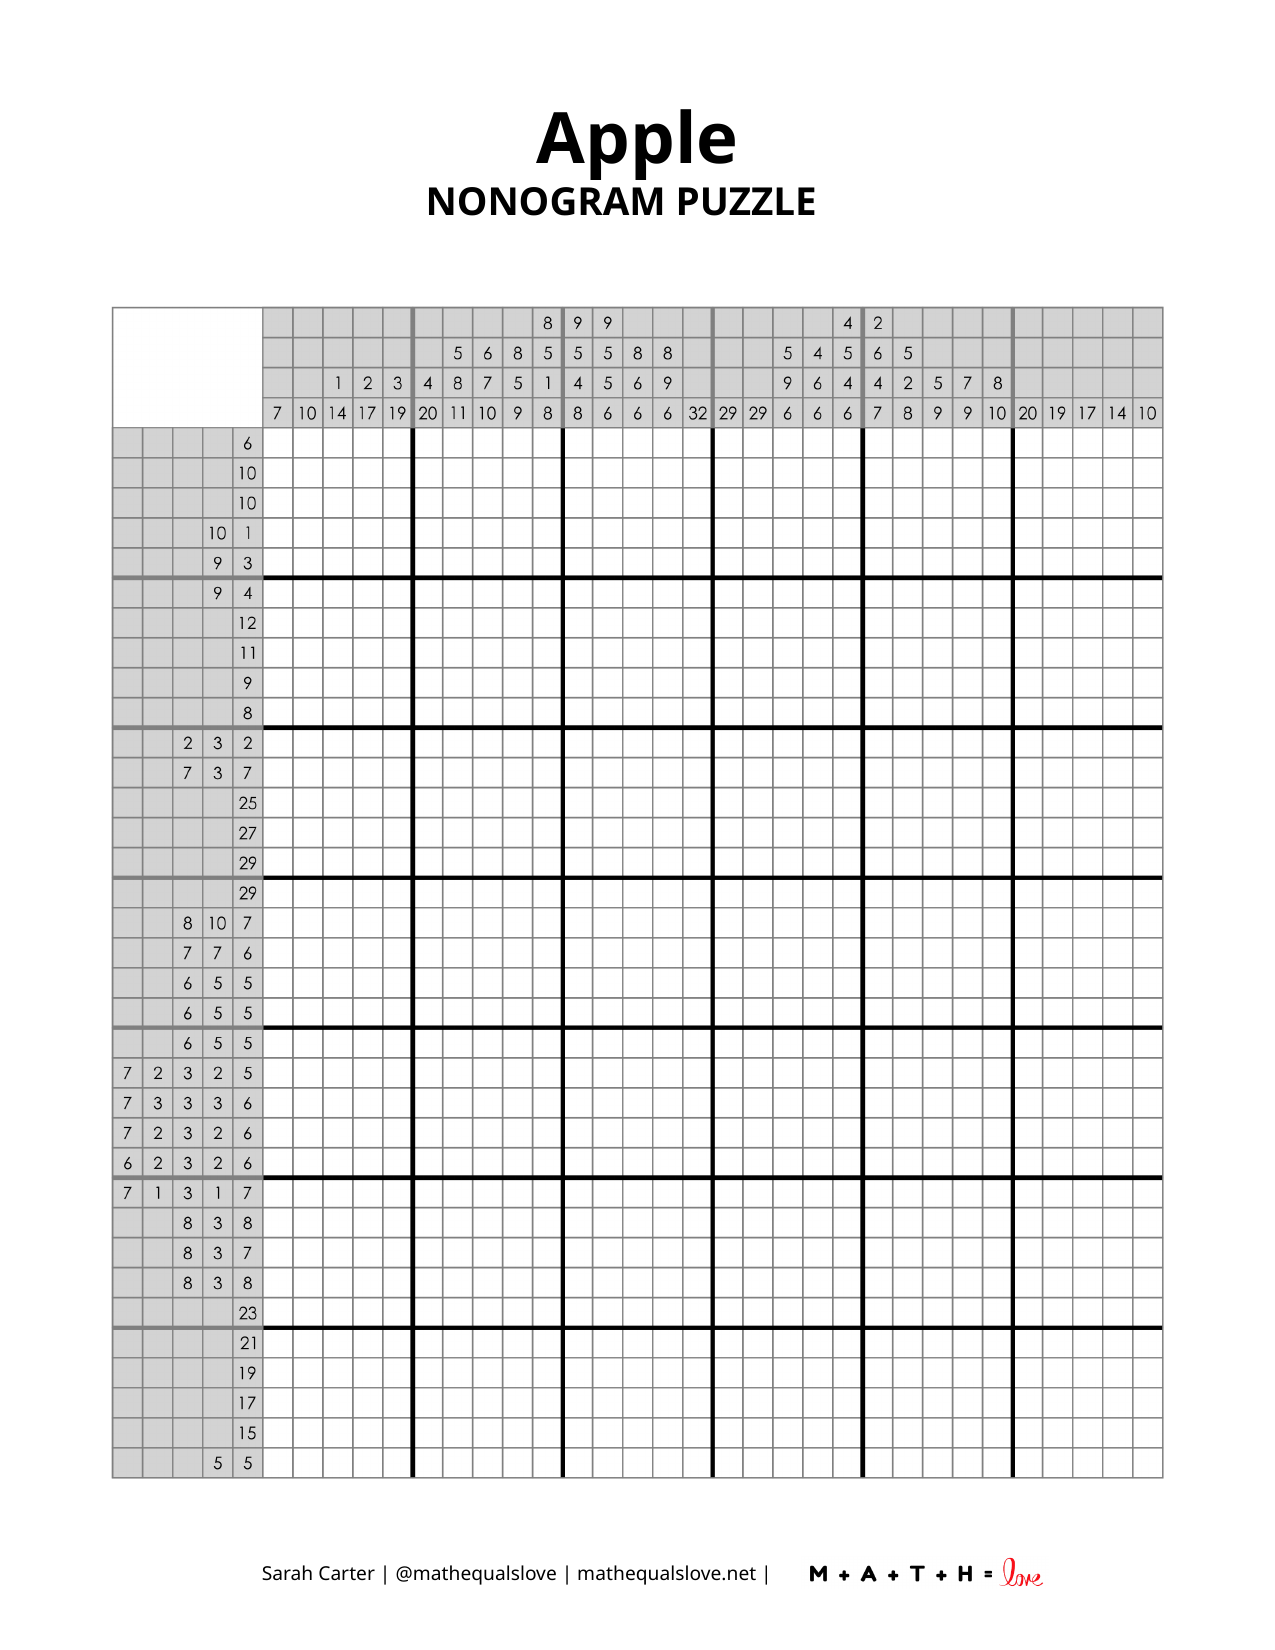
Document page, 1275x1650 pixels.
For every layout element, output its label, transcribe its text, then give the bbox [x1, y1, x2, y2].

text_box Apple [220, 92, 1055, 178]
text_box Sarah Carter | @mathequalslove | mathequalslove.net | [247, 1553, 1082, 1592]
picture [800, 1555, 1049, 1590]
text_box NONOGRAM PUZZLE [374, 168, 868, 230]
picture [110, 305, 1165, 1479]
